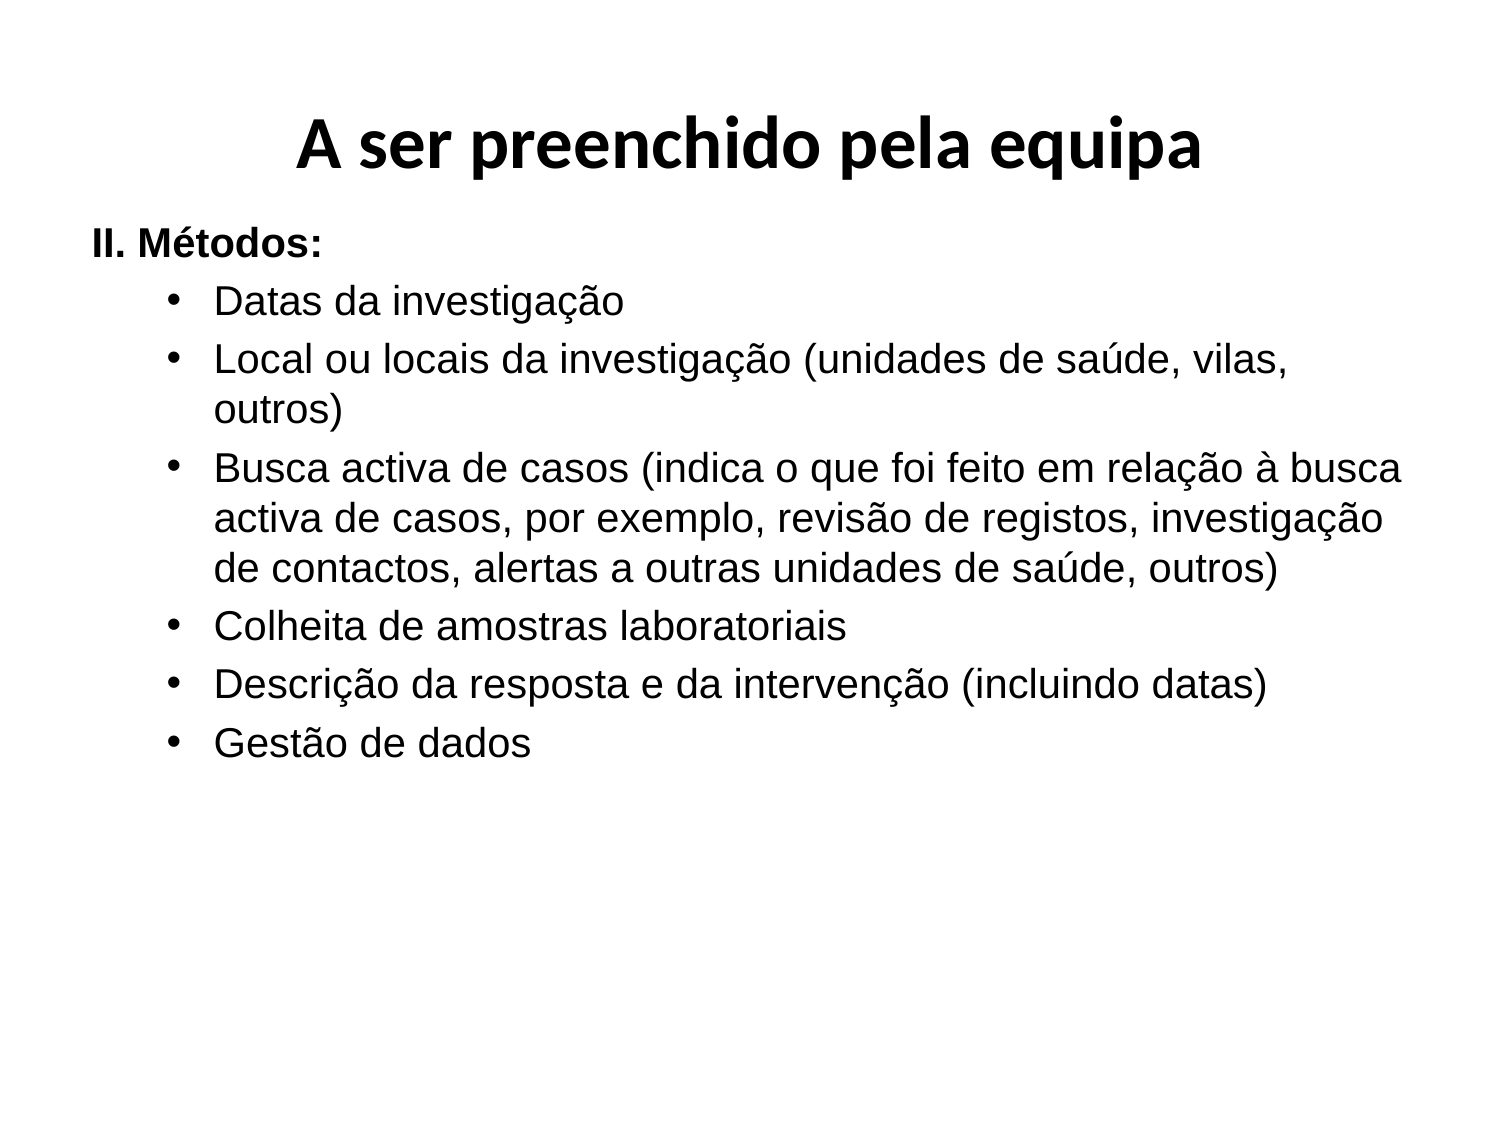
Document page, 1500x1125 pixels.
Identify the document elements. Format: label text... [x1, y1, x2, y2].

text_box II. Métodos: Datas da investigação Local ou locais da investigação (unidades de saúde, vilas, outros) Busca activa de casos (indica o que foi feito em relação à busca activa de casos, por exemplo, revisão de registos, investigação de contactos, alertas a outras unidades de saúde, outros) Colheita de amostras laboratoriais Descrição da resposta e da intervenção (incluindo datas) Gestão de dados [76, 208, 1427, 951]
title A ser preenchido pela equipa [75, 45, 1425, 233]
